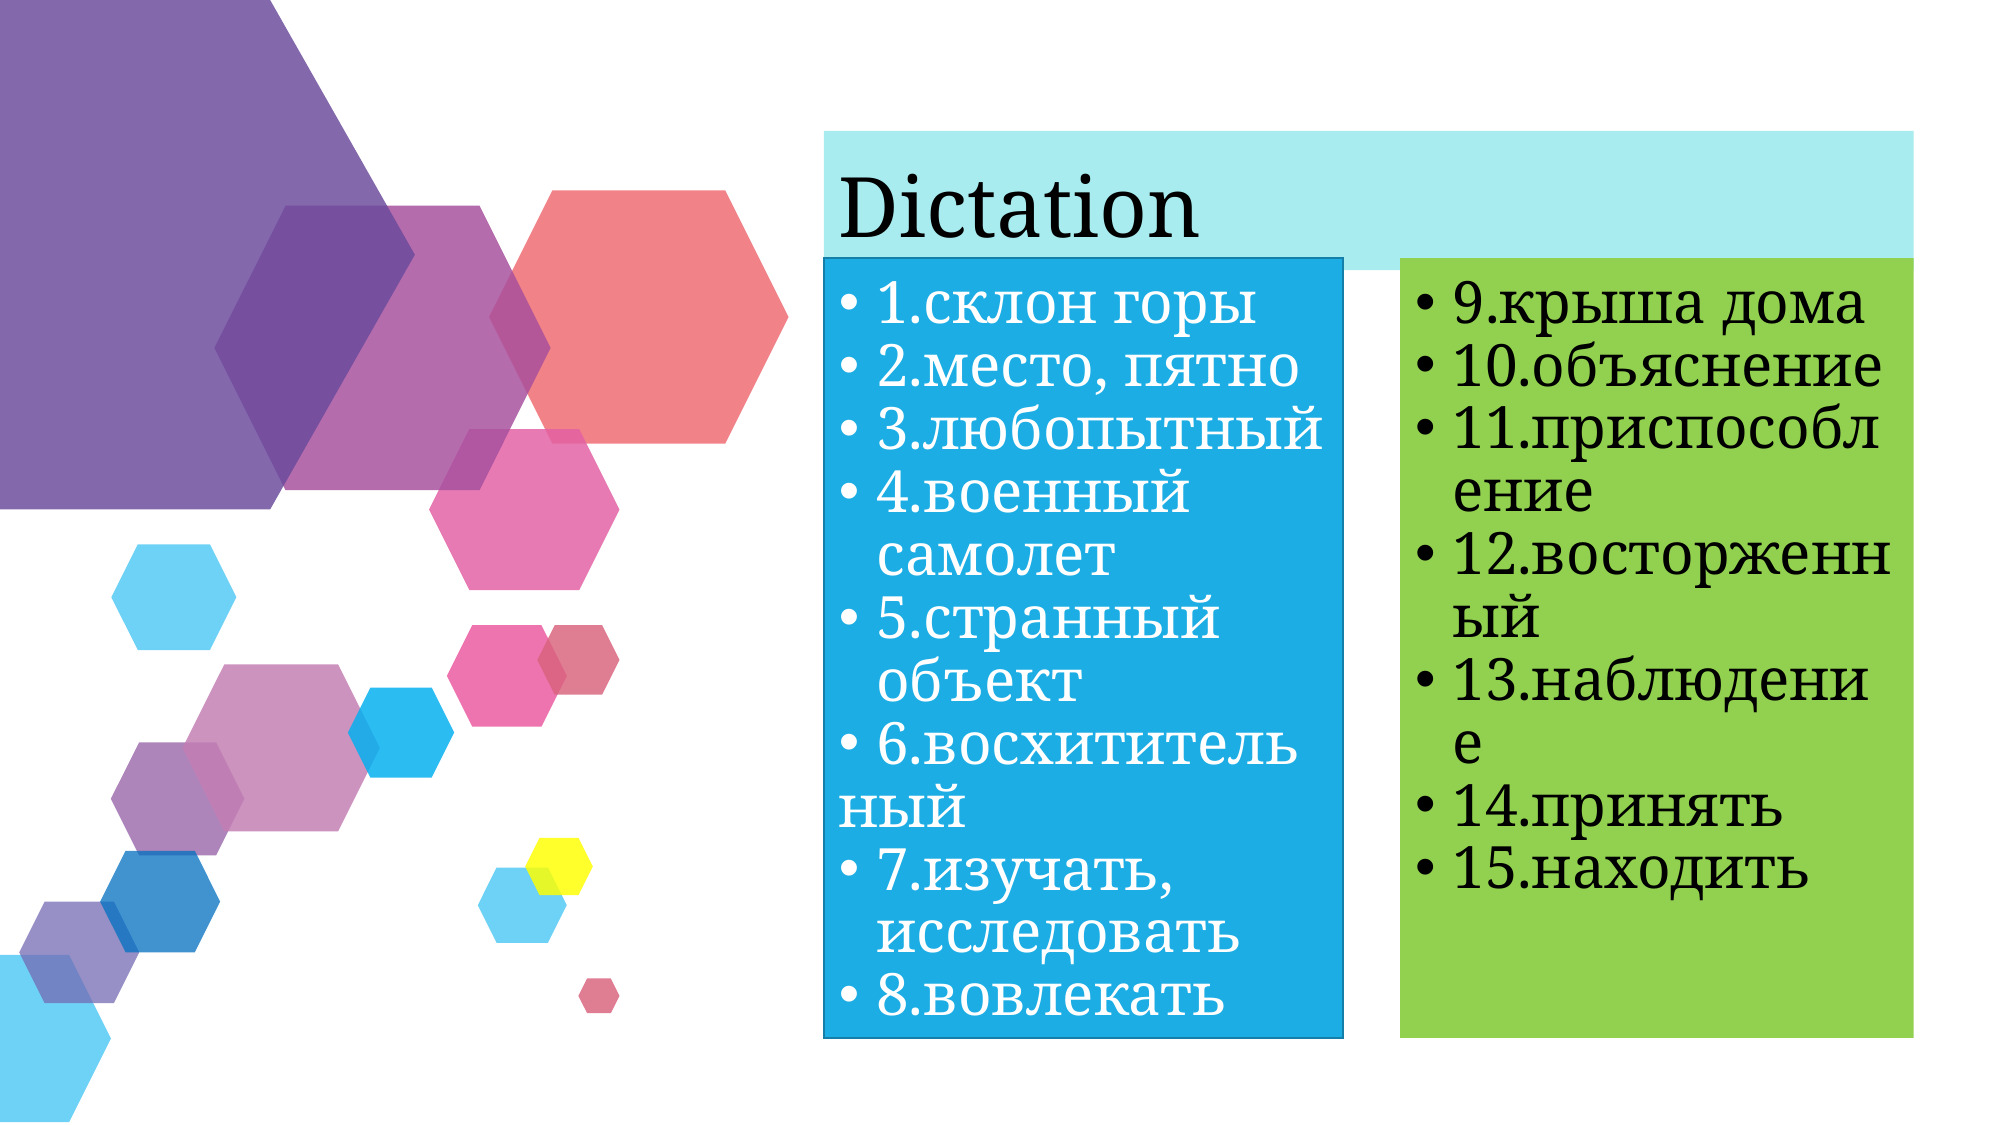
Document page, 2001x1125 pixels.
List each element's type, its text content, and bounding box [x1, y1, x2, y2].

list 9.крыша дома 10.объяснение 11.приспособление 12.восторженный 13.наблюдение 14.принять 15.находить [1400, 258, 1914, 1038]
list 1.склон горы 2.место, пятно 3.любопытный 4.военный самолет 5.странный объект 6.восхититель ный 7.изучать, исследовать 8.вовлекать [823, 257, 1344, 1039]
title Dictation [823, 130, 1914, 271]
